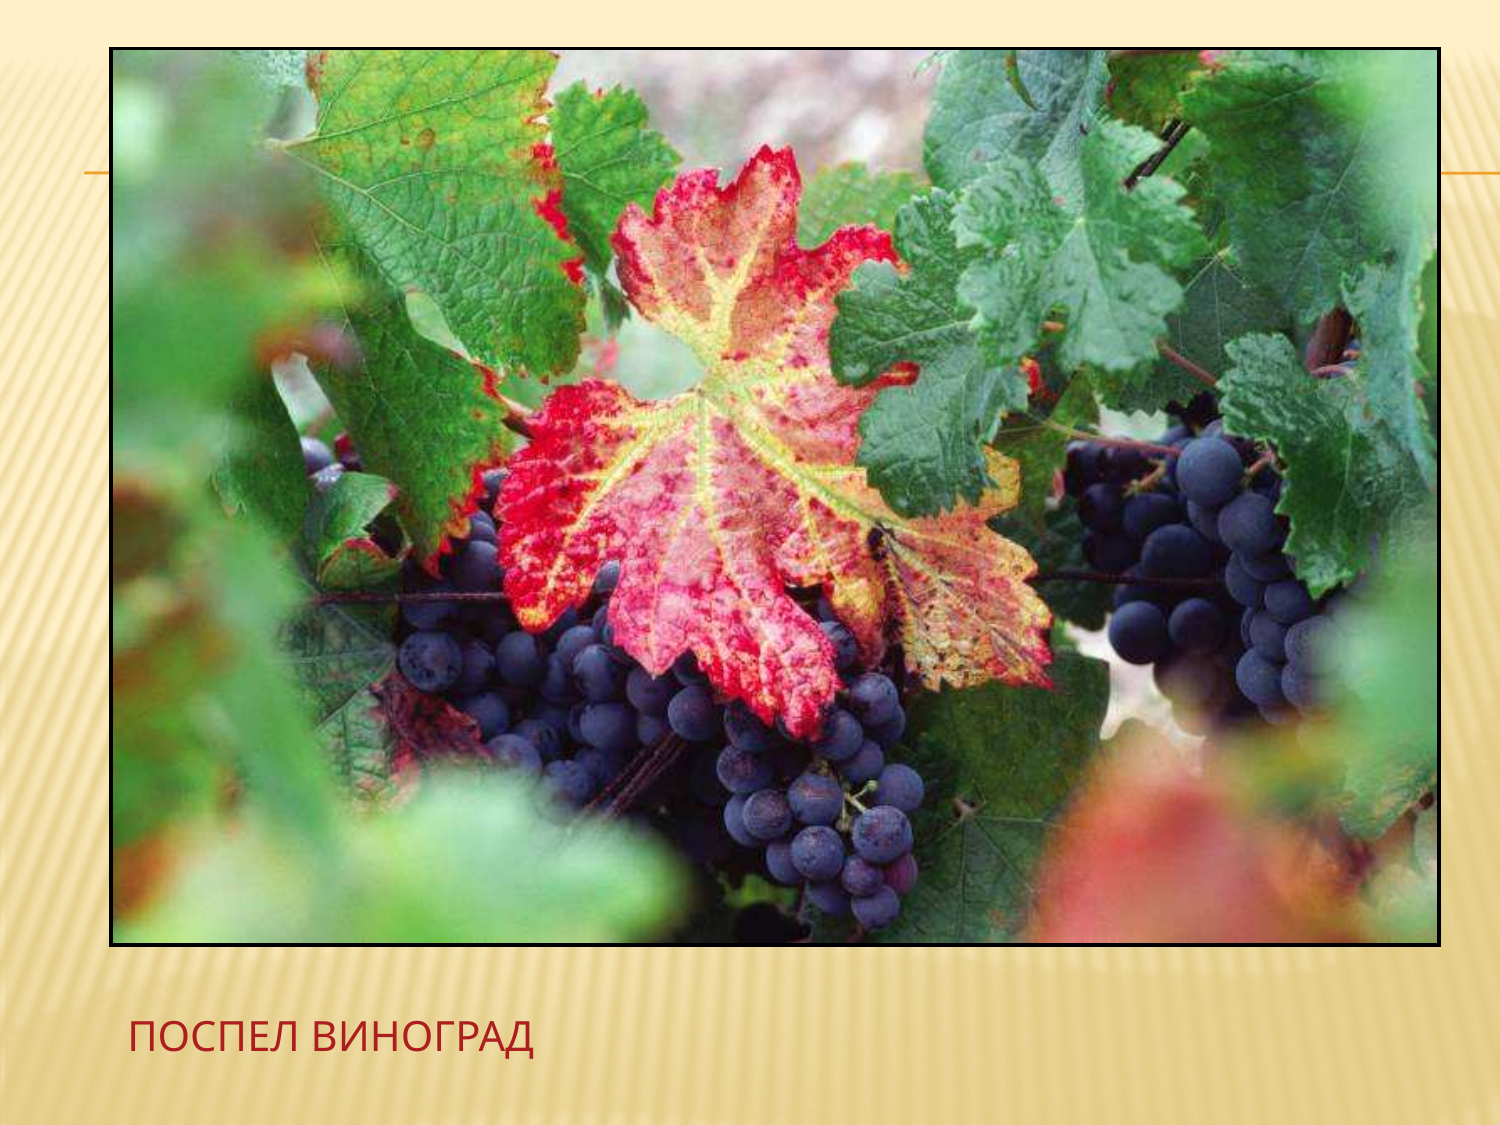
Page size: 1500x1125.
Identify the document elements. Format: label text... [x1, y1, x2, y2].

picture [112, 49, 1438, 944]
title Поспел виноград [112, 987, 1463, 1083]
